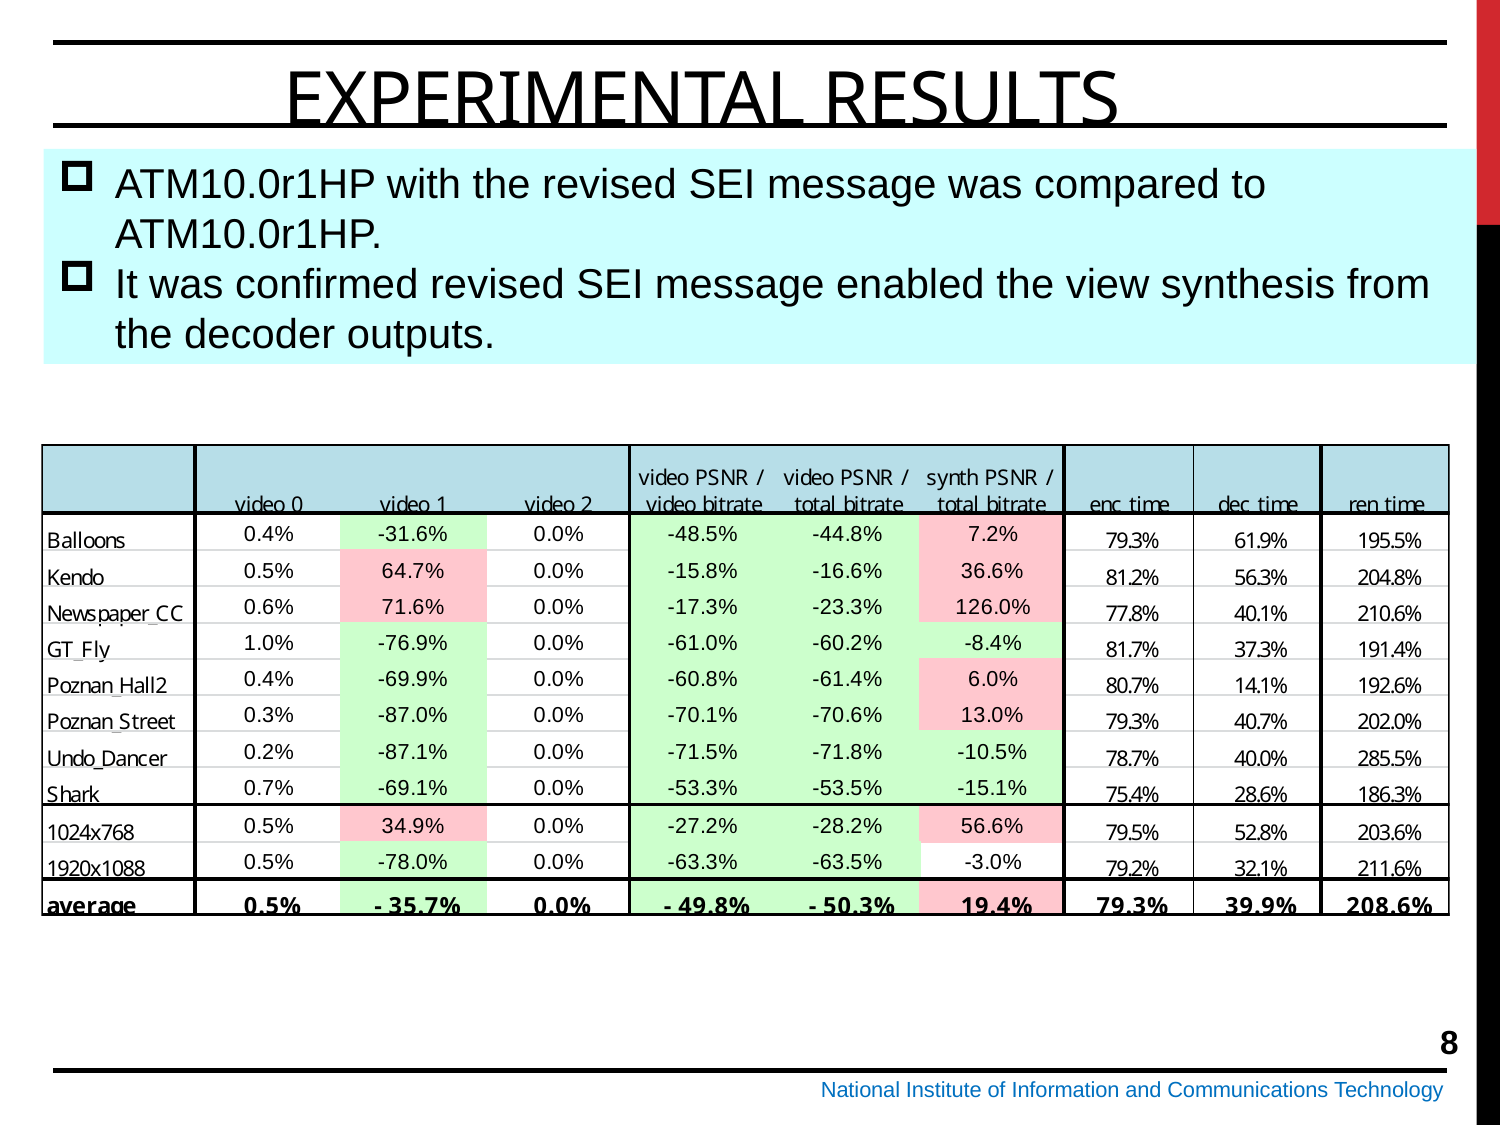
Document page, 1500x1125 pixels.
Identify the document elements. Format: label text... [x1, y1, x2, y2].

text_box ATM10.0r1HP with the revised SEI message was compared to ATM10.0r1HP. It was confirmed revised SEI message enabled the view synthesis from the decoder outputs. [43, 148, 1477, 364]
picture [40, 443, 1452, 918]
text_box Experimental results [64, 42, 1340, 148]
slide_number 8 [1411, 1011, 1474, 1072]
